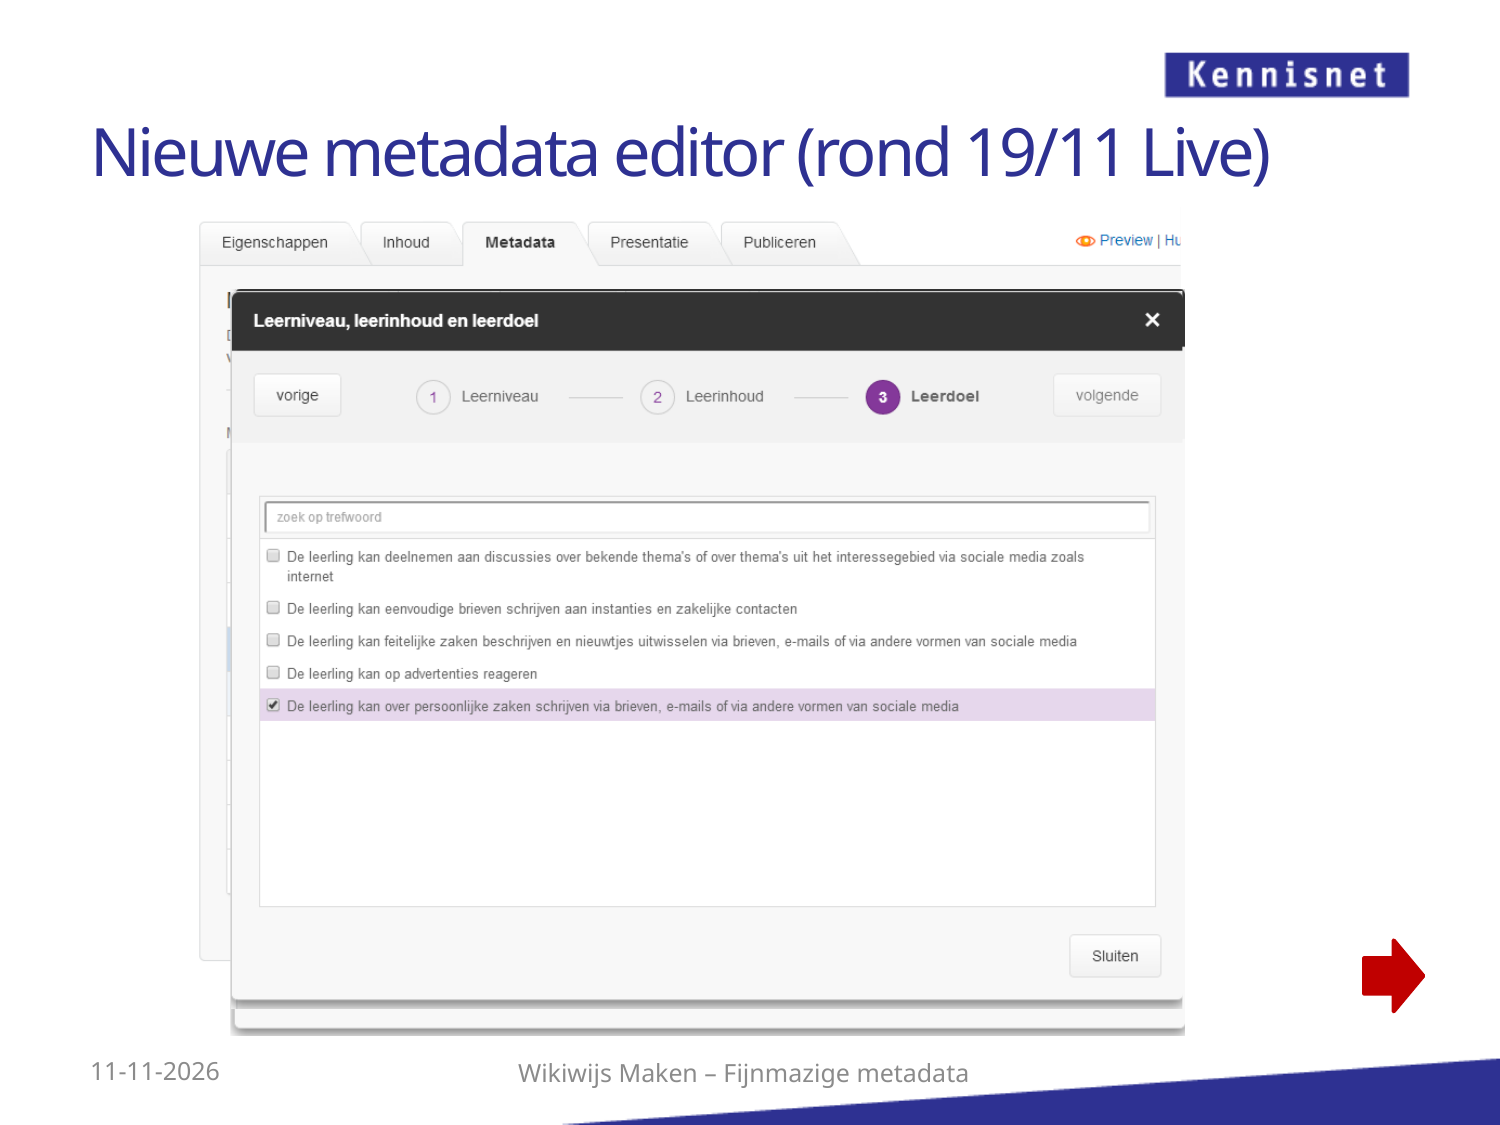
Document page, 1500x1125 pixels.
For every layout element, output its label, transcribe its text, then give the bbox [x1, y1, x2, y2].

picture [0, 0, 1500, 1125]
title Nieuwe metadata editor (rond 19/11 Live) [74, 55, 1426, 244]
footer Wikiwijs Maken – Fijnmazige metadata [312, 1043, 1176, 1103]
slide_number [75, 1042, 278, 1103]
text_box [1362, 938, 1425, 1014]
